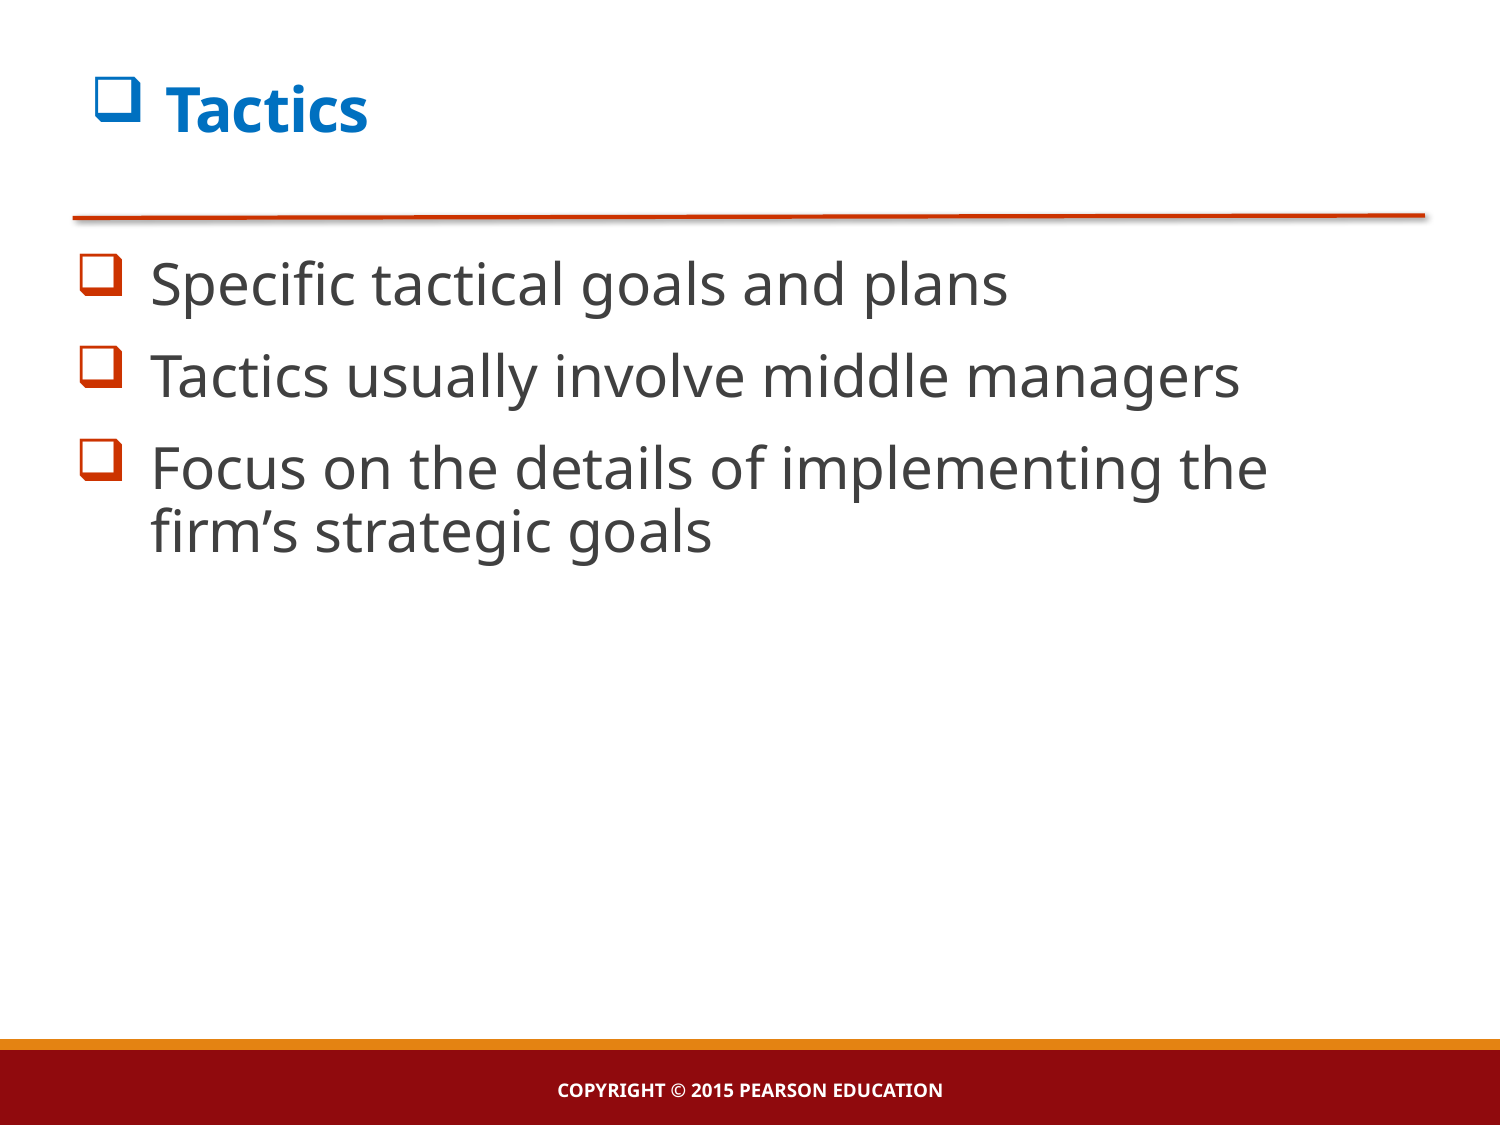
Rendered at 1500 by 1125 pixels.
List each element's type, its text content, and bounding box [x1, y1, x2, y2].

footer Copyright © 2015 Pearson Education [453, 1059, 1047, 1120]
title Tactics [75, 38, 1425, 189]
list Specific tactical goals and plans Tactics usually involve middle managers Focus on the details of implementing the firm’s strategic goals [75, 247, 1425, 1034]
